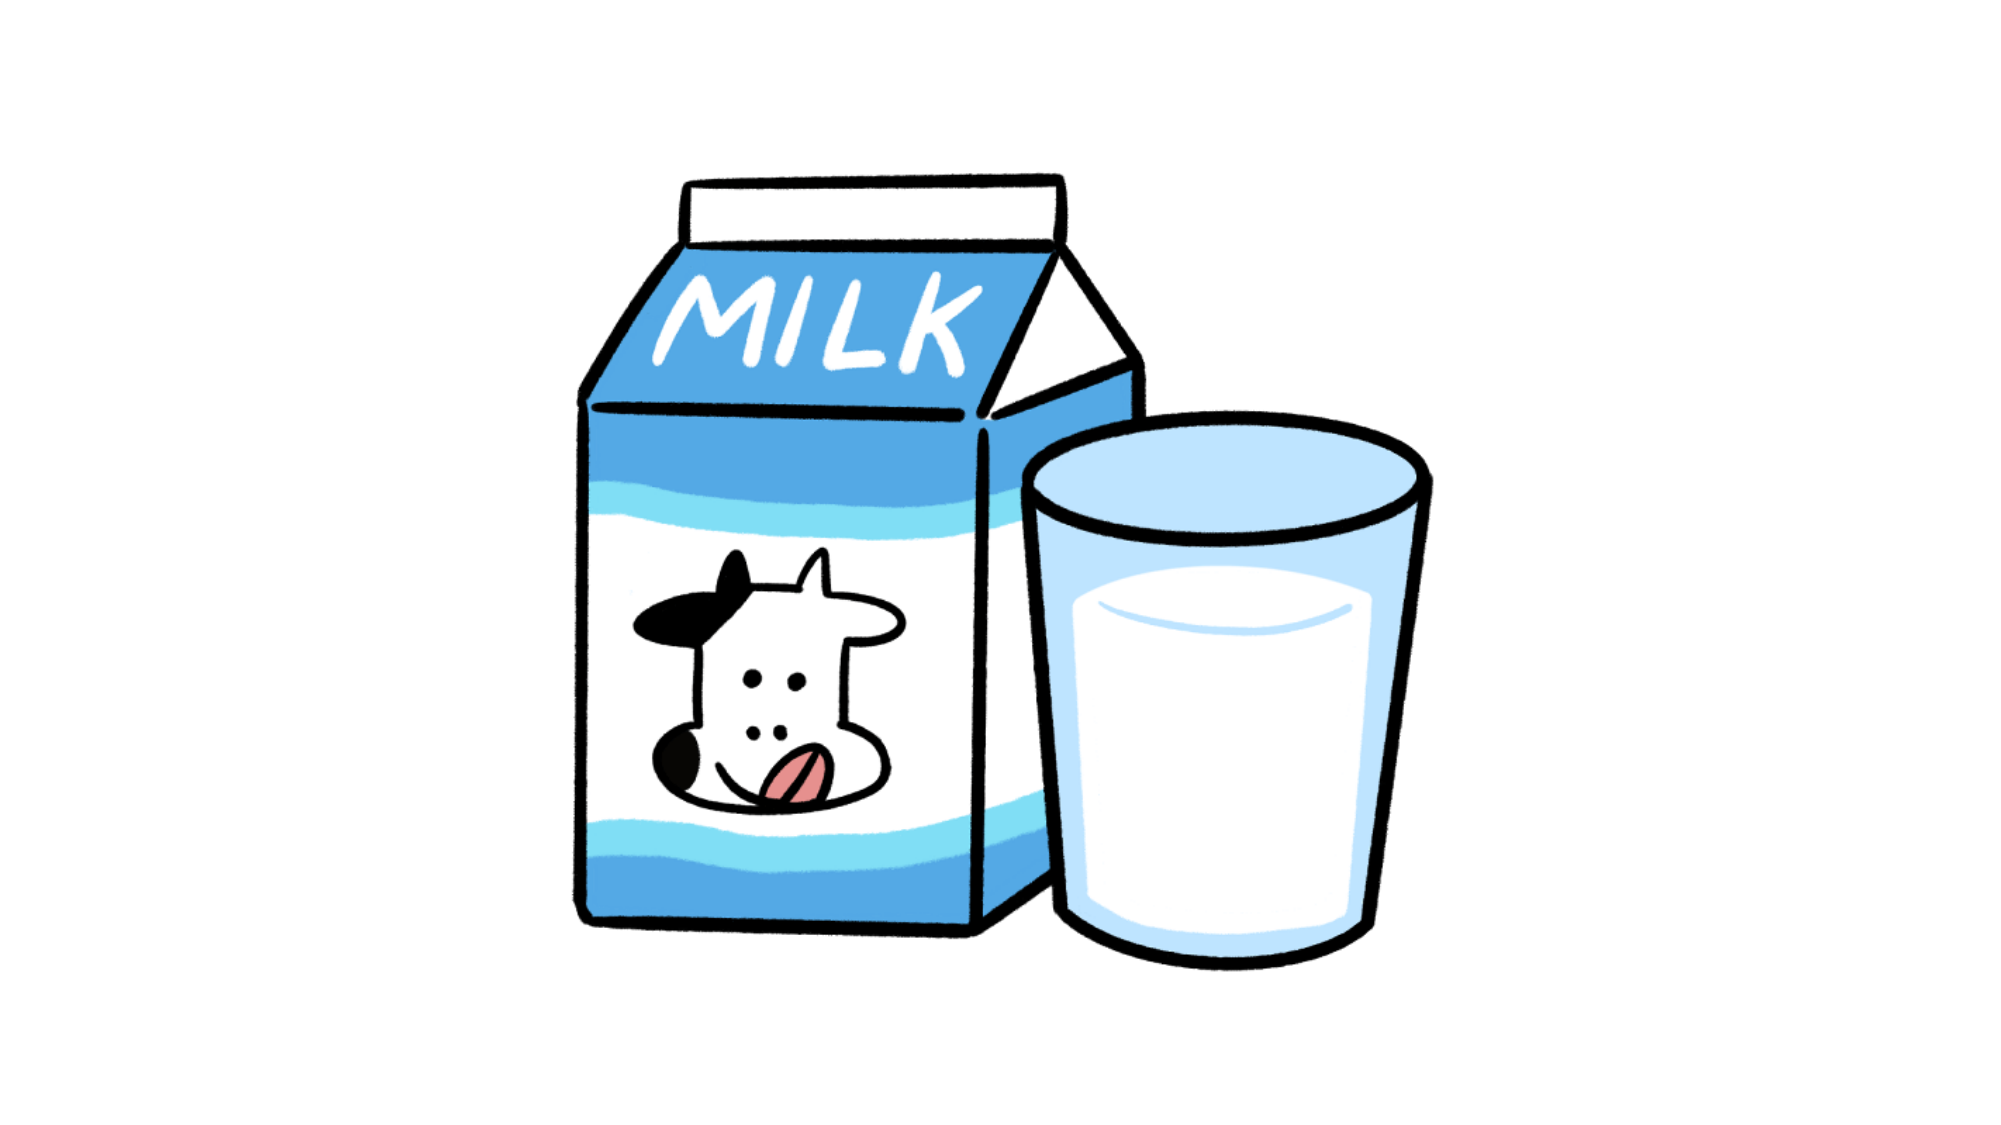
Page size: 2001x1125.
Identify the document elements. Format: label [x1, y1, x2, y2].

picture [437, 0, 1563, 1125]
